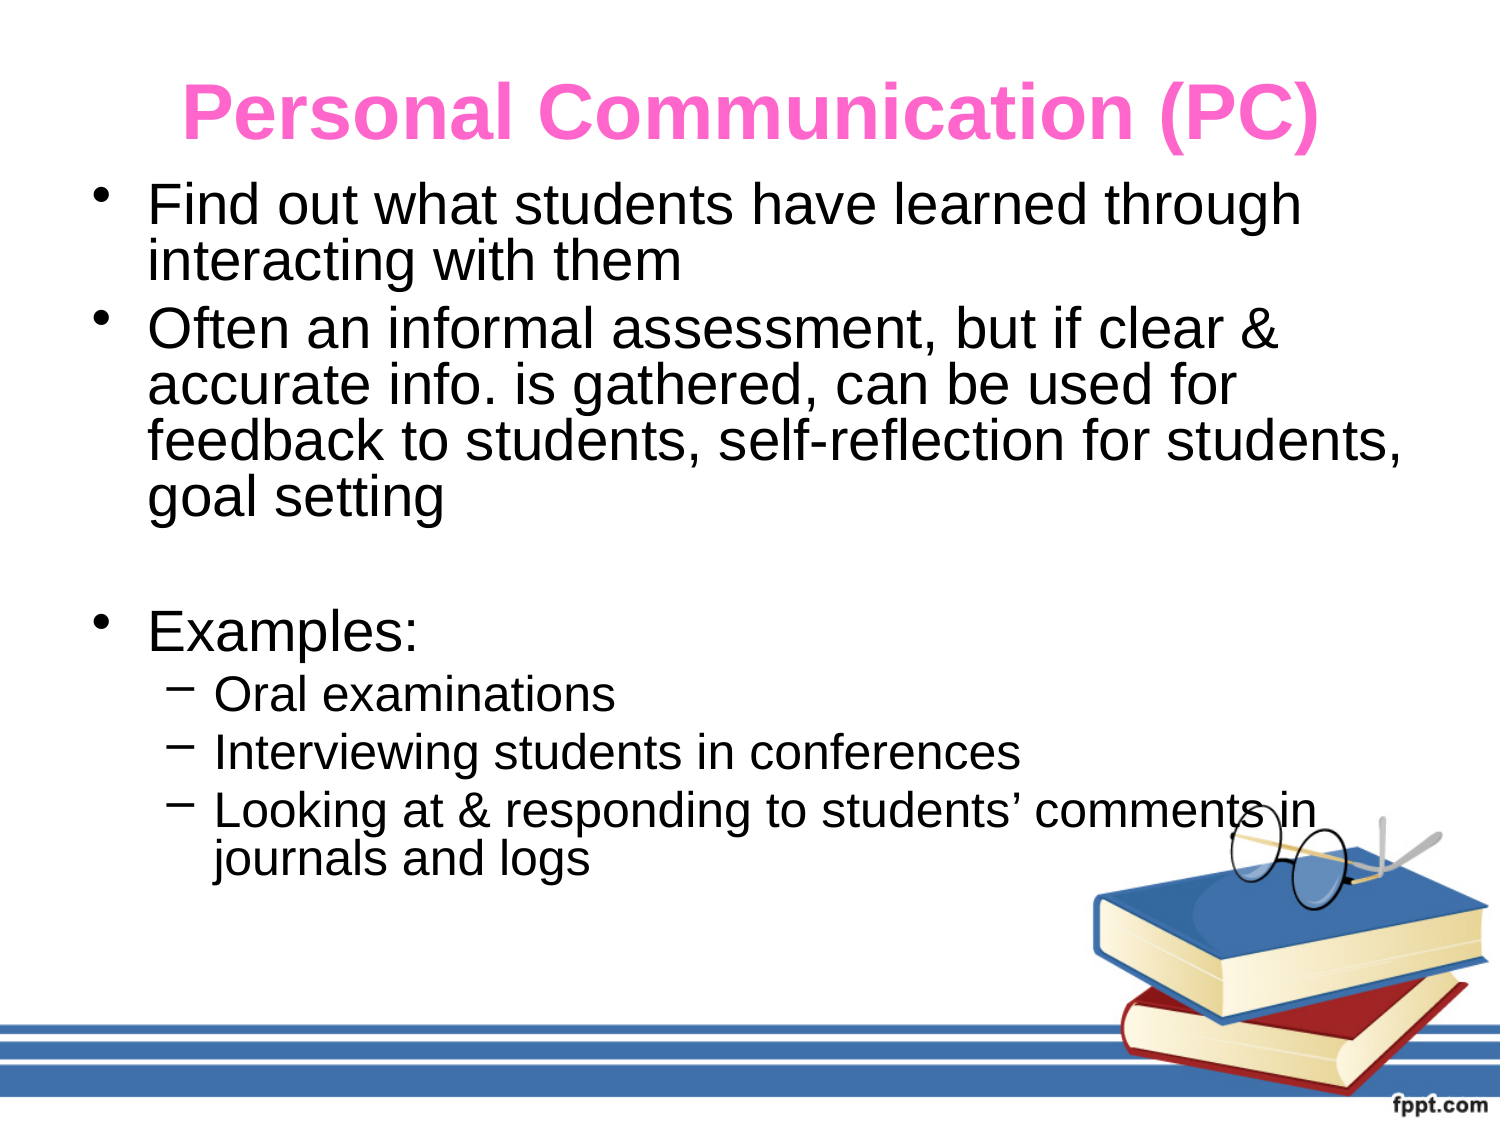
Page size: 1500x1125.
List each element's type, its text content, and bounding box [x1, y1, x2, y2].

list Find out what students have learned through interacting with them Often an informal assessment, but if clear & accurate info. is gathered, can be used for feedback to students, self-reflection for students, goal setting Examples: Oral examinations Interviewing students in conferences Looking at & responding to students’ comments in journals and logs [76, 172, 1427, 977]
title Personal Communication (PC) [76, 30, 1427, 172]
picture [0, 0, 1500, 1125]
